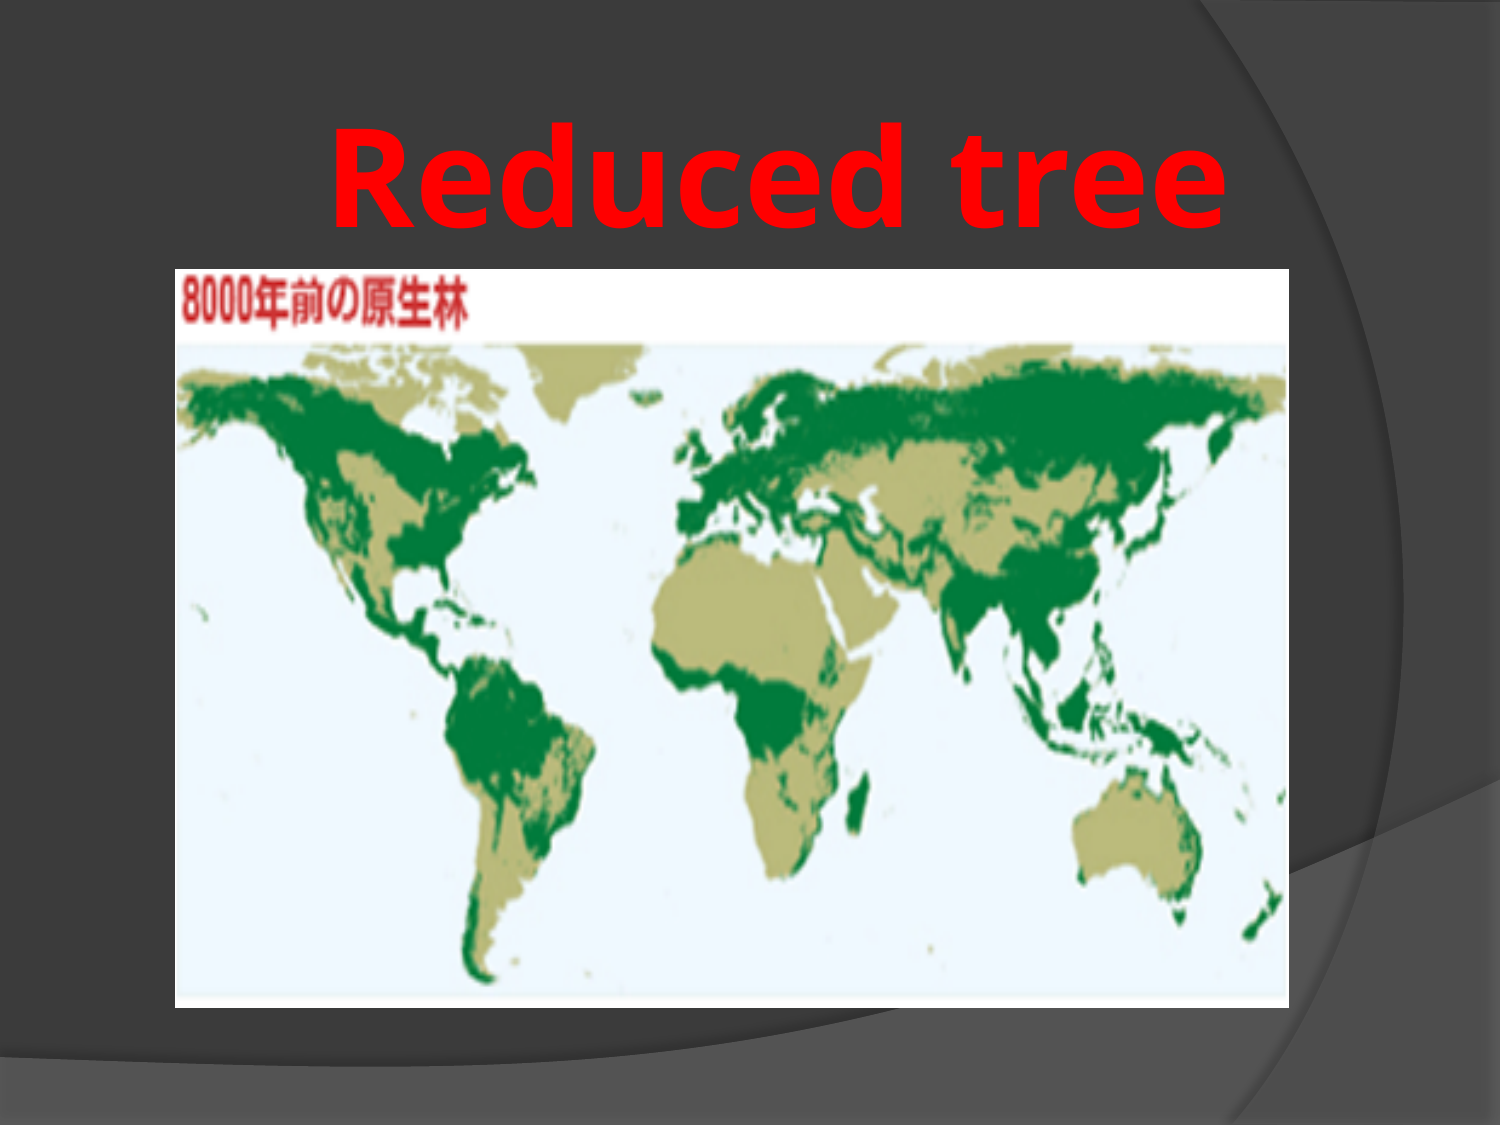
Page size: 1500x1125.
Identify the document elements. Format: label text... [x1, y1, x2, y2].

title Reduced tree [140, 71, 1416, 275]
picture [175, 269, 1290, 1008]
